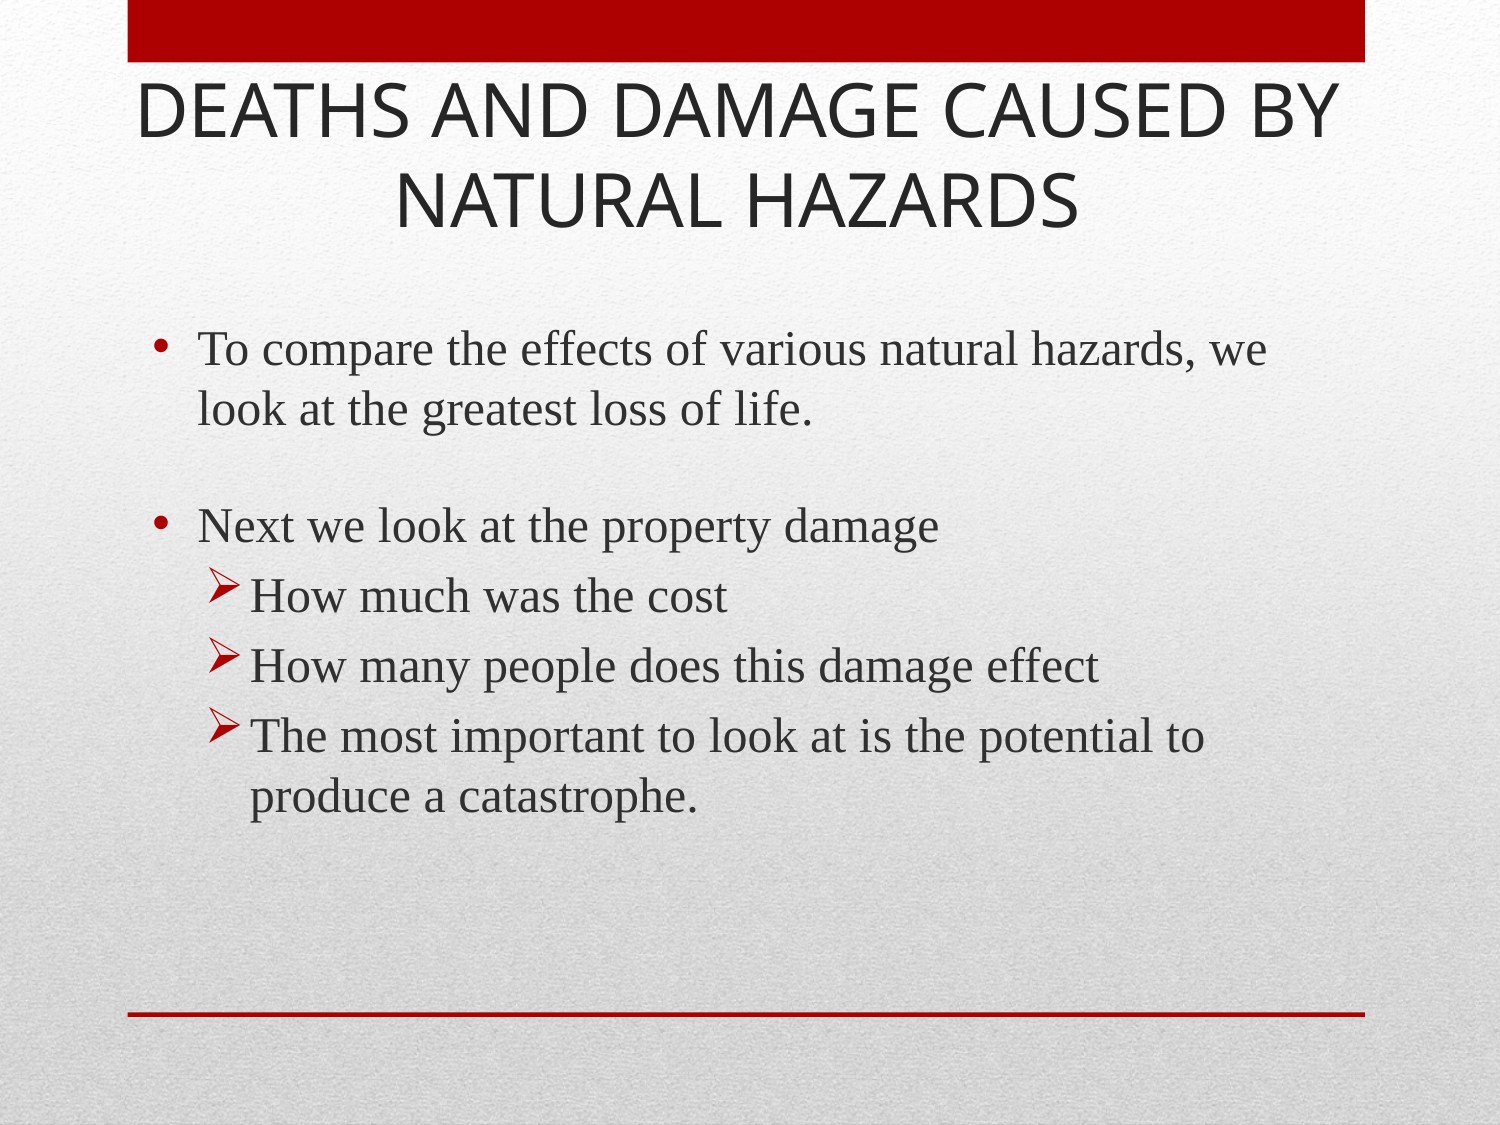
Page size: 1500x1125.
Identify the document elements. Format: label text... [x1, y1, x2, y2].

list To compare the effects of various natural hazards, we look at the greatest loss of life. Next we look at the property damage How much was the cost How many people does this damage effect The most important to look at is the potential to produce a catastrophe. [137, 200, 1338, 938]
title DEATHS AND DAMAGE CAUSED BY NATURAL HAZARDS [0, 62, 1475, 250]
